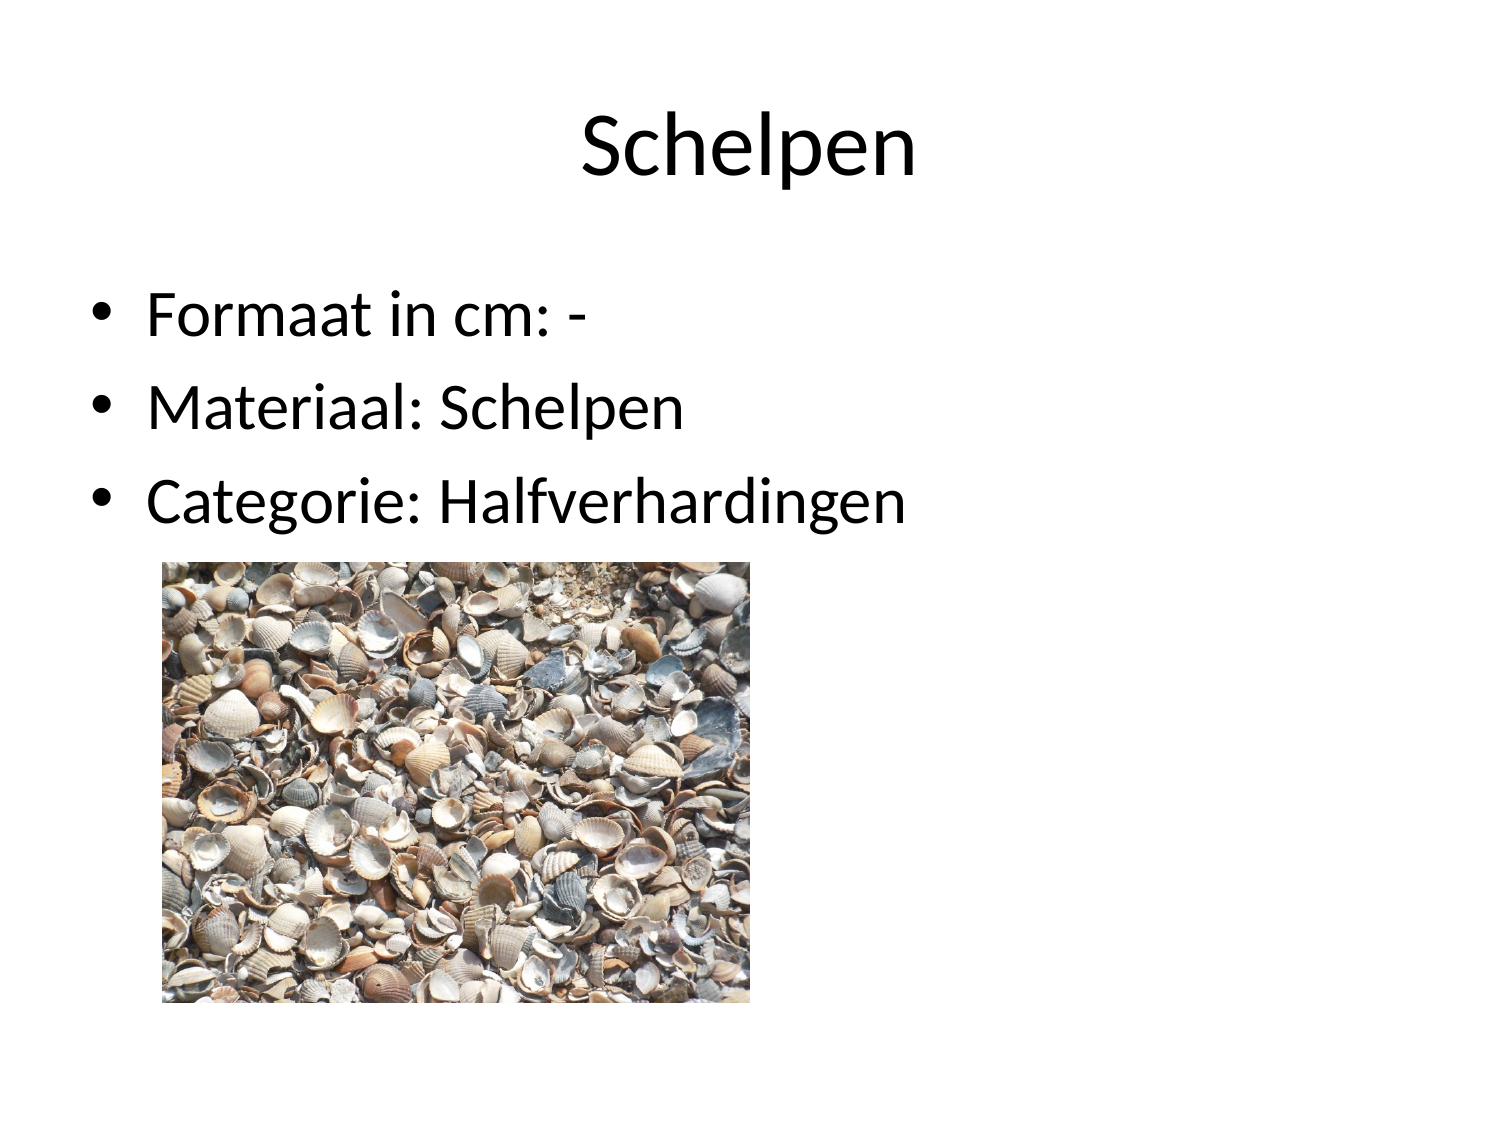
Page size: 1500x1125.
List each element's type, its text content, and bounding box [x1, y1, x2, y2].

title Schelpen [75, 45, 1425, 233]
list Formaat in cm: - Materiaal: Schelpen Categorie: Halfverhardingen [75, 262, 1425, 1005]
picture [162, 562, 751, 1004]
